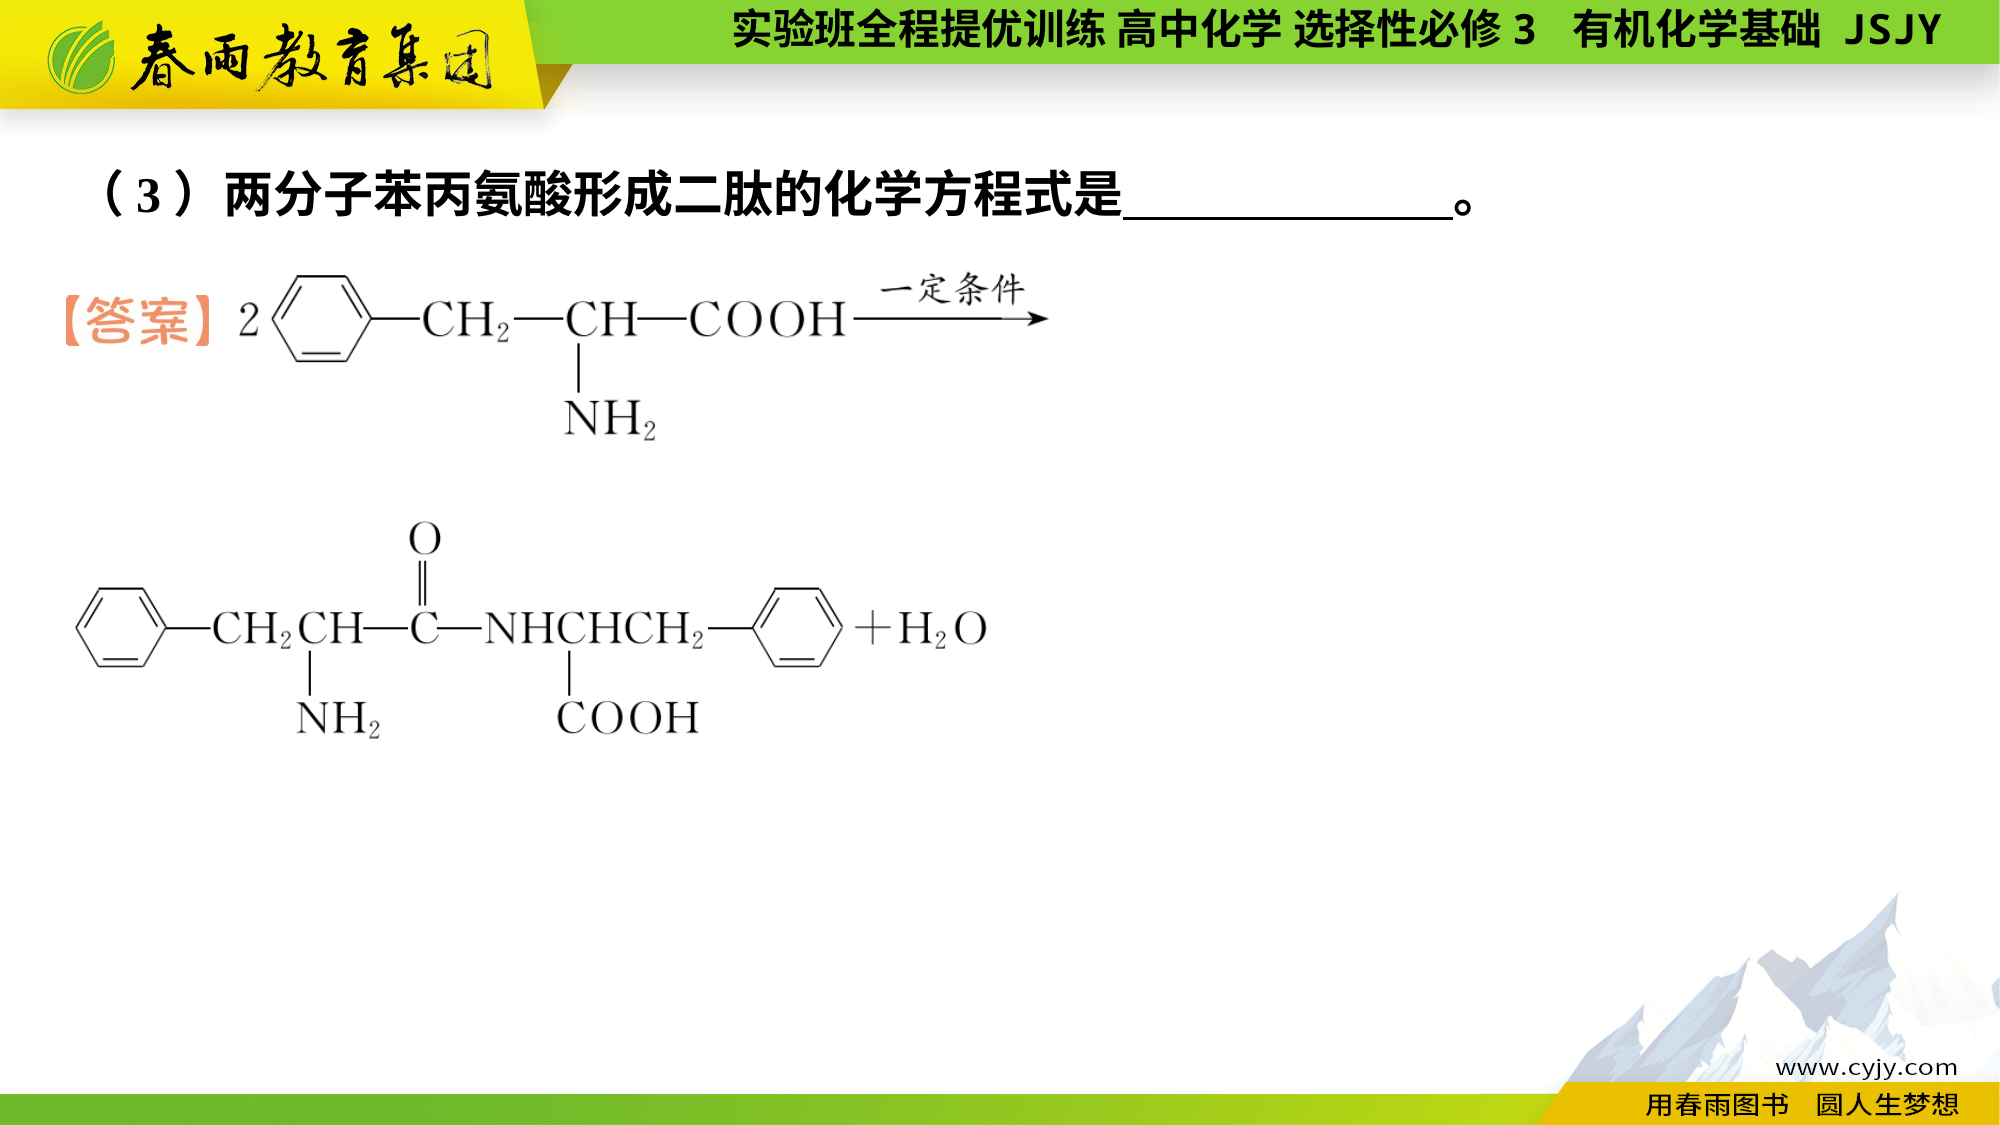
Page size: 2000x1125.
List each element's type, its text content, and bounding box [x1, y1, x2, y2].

picture [0, 0, 2000, 1125]
list （3）两分子苯丙氨酸形成二肽的化学方程式是 。 [59, 125, 1944, 220]
